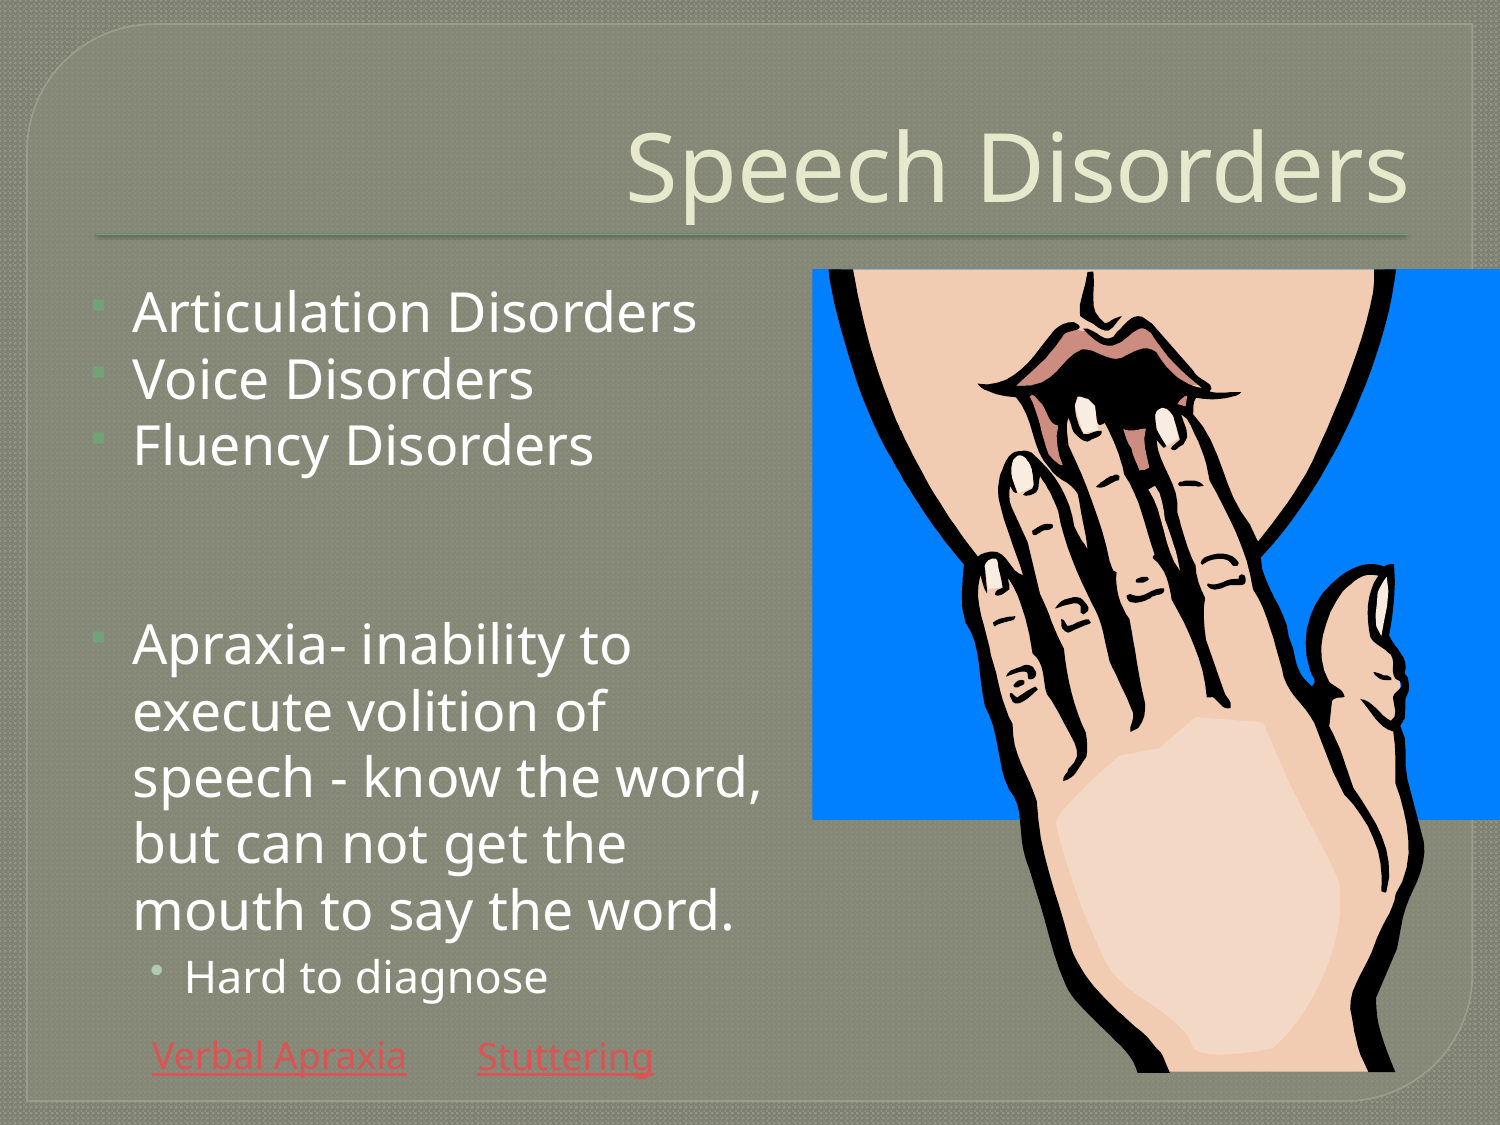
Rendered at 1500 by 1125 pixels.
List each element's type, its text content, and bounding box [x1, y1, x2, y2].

text_box Stuttering [462, 1025, 1038, 1092]
list Articulation Disorders Voice Disorders Fluency Disorders Apraxia- inability to execute volition of speech - know the word, but can not get the mouth to say the word. Hard to diagnose [75, 270, 809, 1013]
title Speech Disorders [75, 41, 1425, 230]
text_box Verbal Apraxia [137, 1024, 675, 1091]
picture [812, 268, 1500, 1073]
